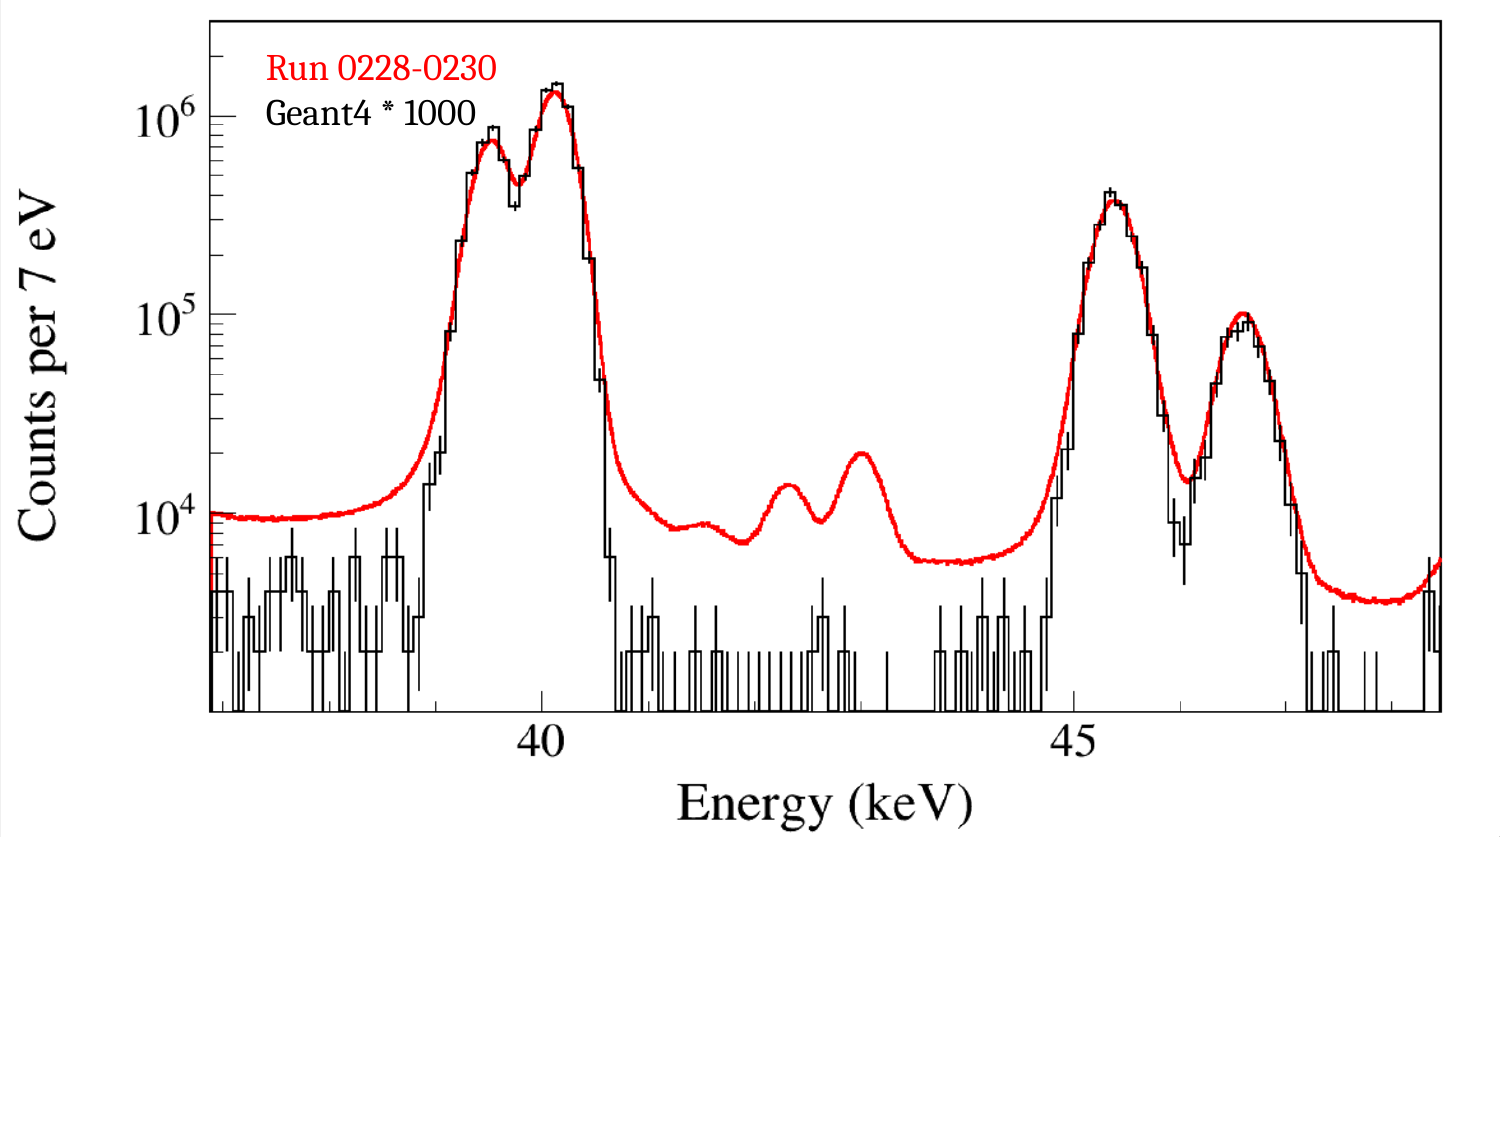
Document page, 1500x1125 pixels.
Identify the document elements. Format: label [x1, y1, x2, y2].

picture [0, 0, 1500, 837]
